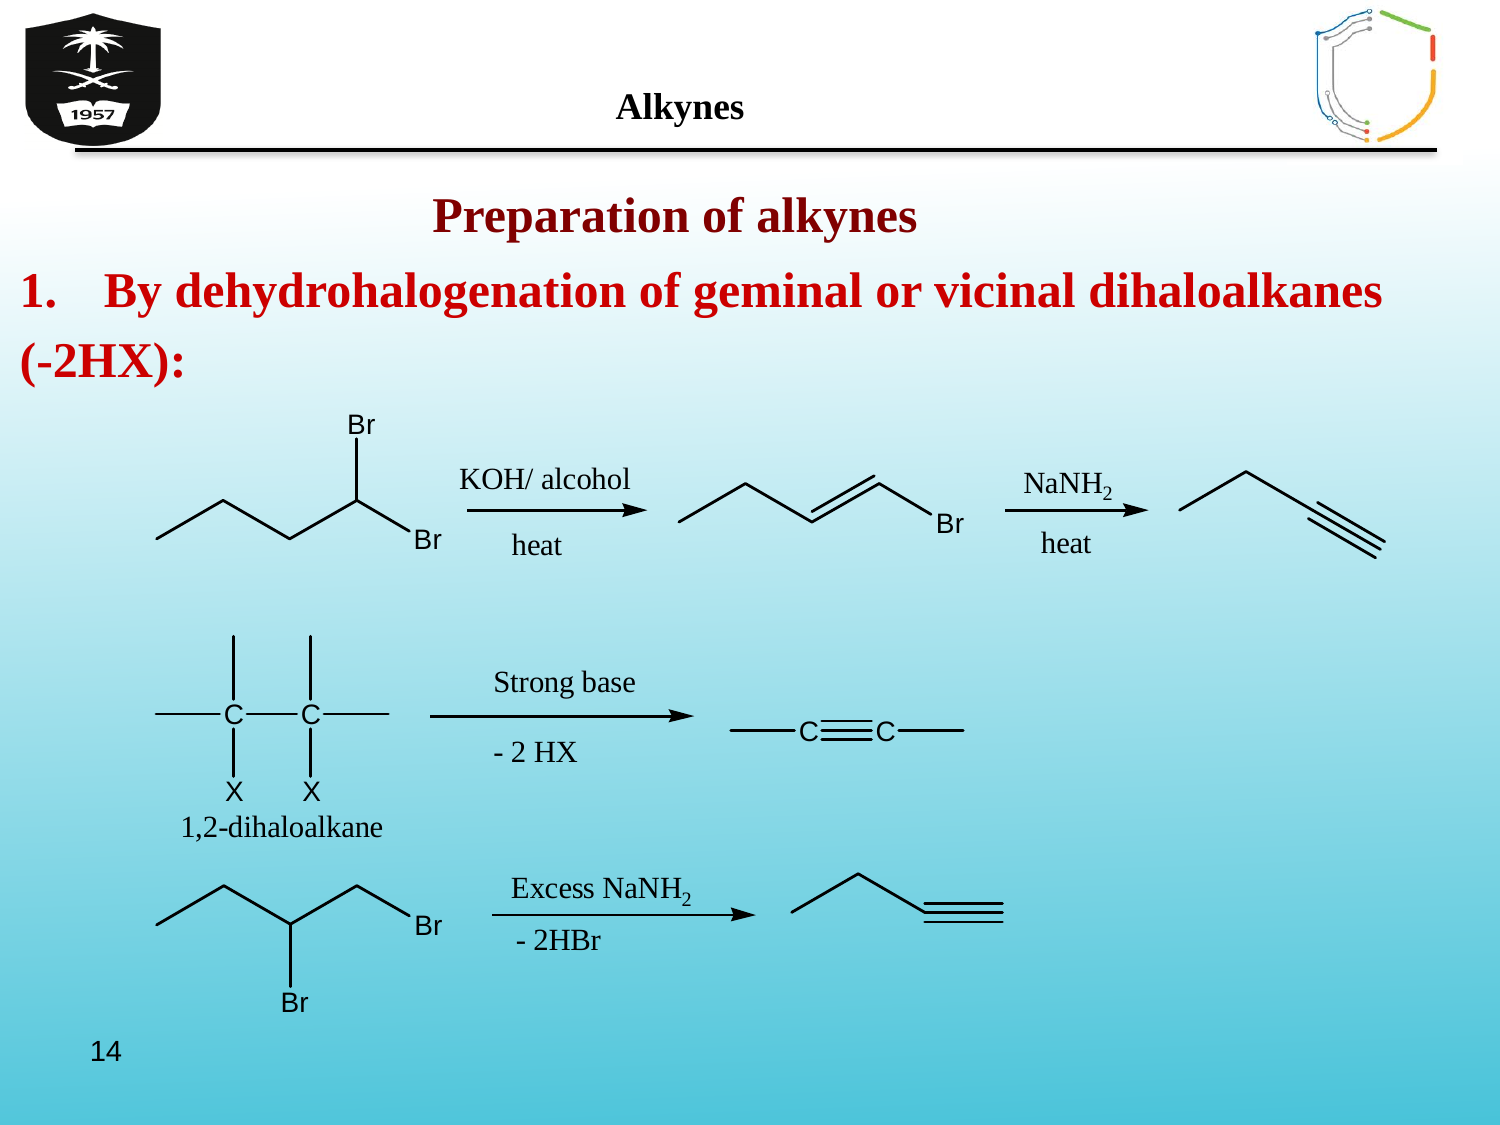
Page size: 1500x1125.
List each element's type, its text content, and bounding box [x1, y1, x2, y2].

title Preparation of alkynes [399, 162, 950, 249]
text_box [152, 412, 1388, 1013]
text_box Alkynes [600, 74, 760, 135]
picture [1287, 0, 1463, 165]
list By dehydrohalogenation of geminal or vicinal dihaloalkanes (-2HX): [4, 249, 1500, 602]
text_box 14 [75, 1024, 425, 1103]
picture [24, 12, 163, 151]
